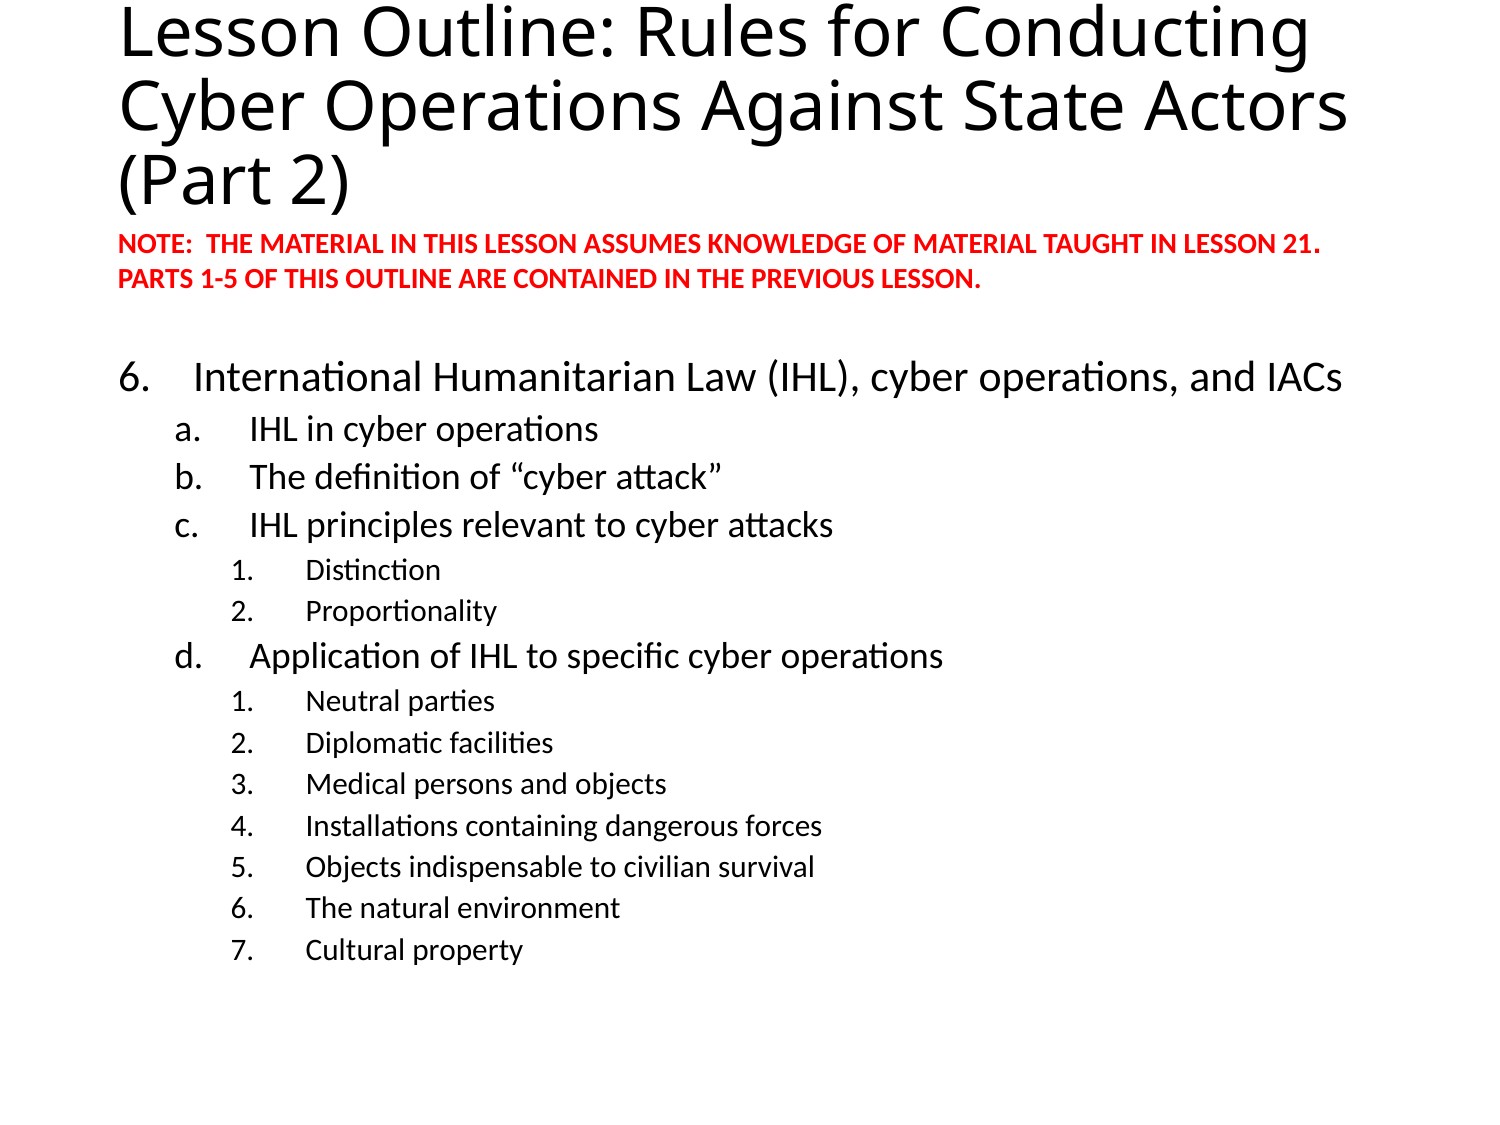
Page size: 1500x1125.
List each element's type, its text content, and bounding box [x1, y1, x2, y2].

list International Humanitarian Law (IHL), cyber operations, and IACs IHL in cyber operations The definition of “cyber attack” IHL principles relevant to cyber attacks Distinction Proportionality Application of IHL to specific cyber operations Neutral parties Diplomatic facilities Medical persons and objects Installations containing dangerous forces Objects indispensable to civilian survival The natural environment Cultural property [102, 345, 1398, 1061]
text_box NOTE: THE MATERIAL IN THIS LESSON ASSUMES KNOWLEDGE OF MATERIAL TAUGHT IN LESSON 21. PARTS 1-5 OF THIS OUTLINE ARE CONTAINED IN THE PREVIOUS LESSON. [103, 217, 1348, 303]
title Lesson Outline: Rules for Conducting Cyber Operations Against State Actors (Part 2) [102, 0, 1371, 218]
